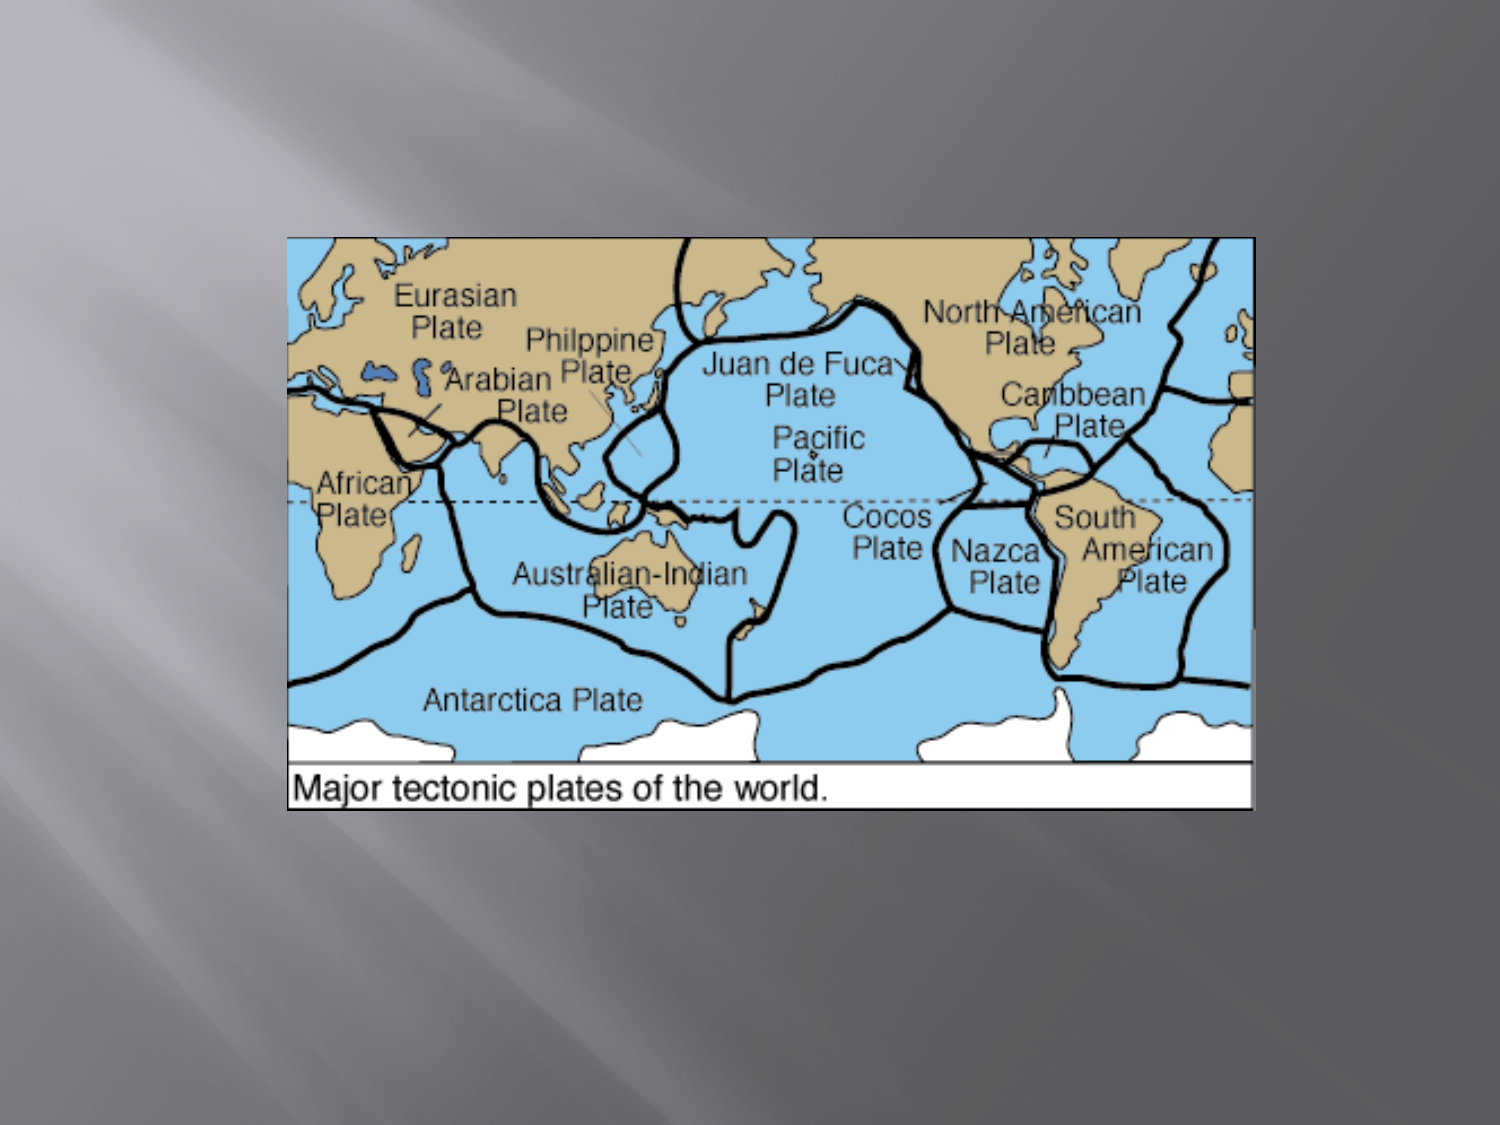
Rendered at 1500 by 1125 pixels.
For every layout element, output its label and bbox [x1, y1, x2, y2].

picture [287, 237, 1257, 812]
